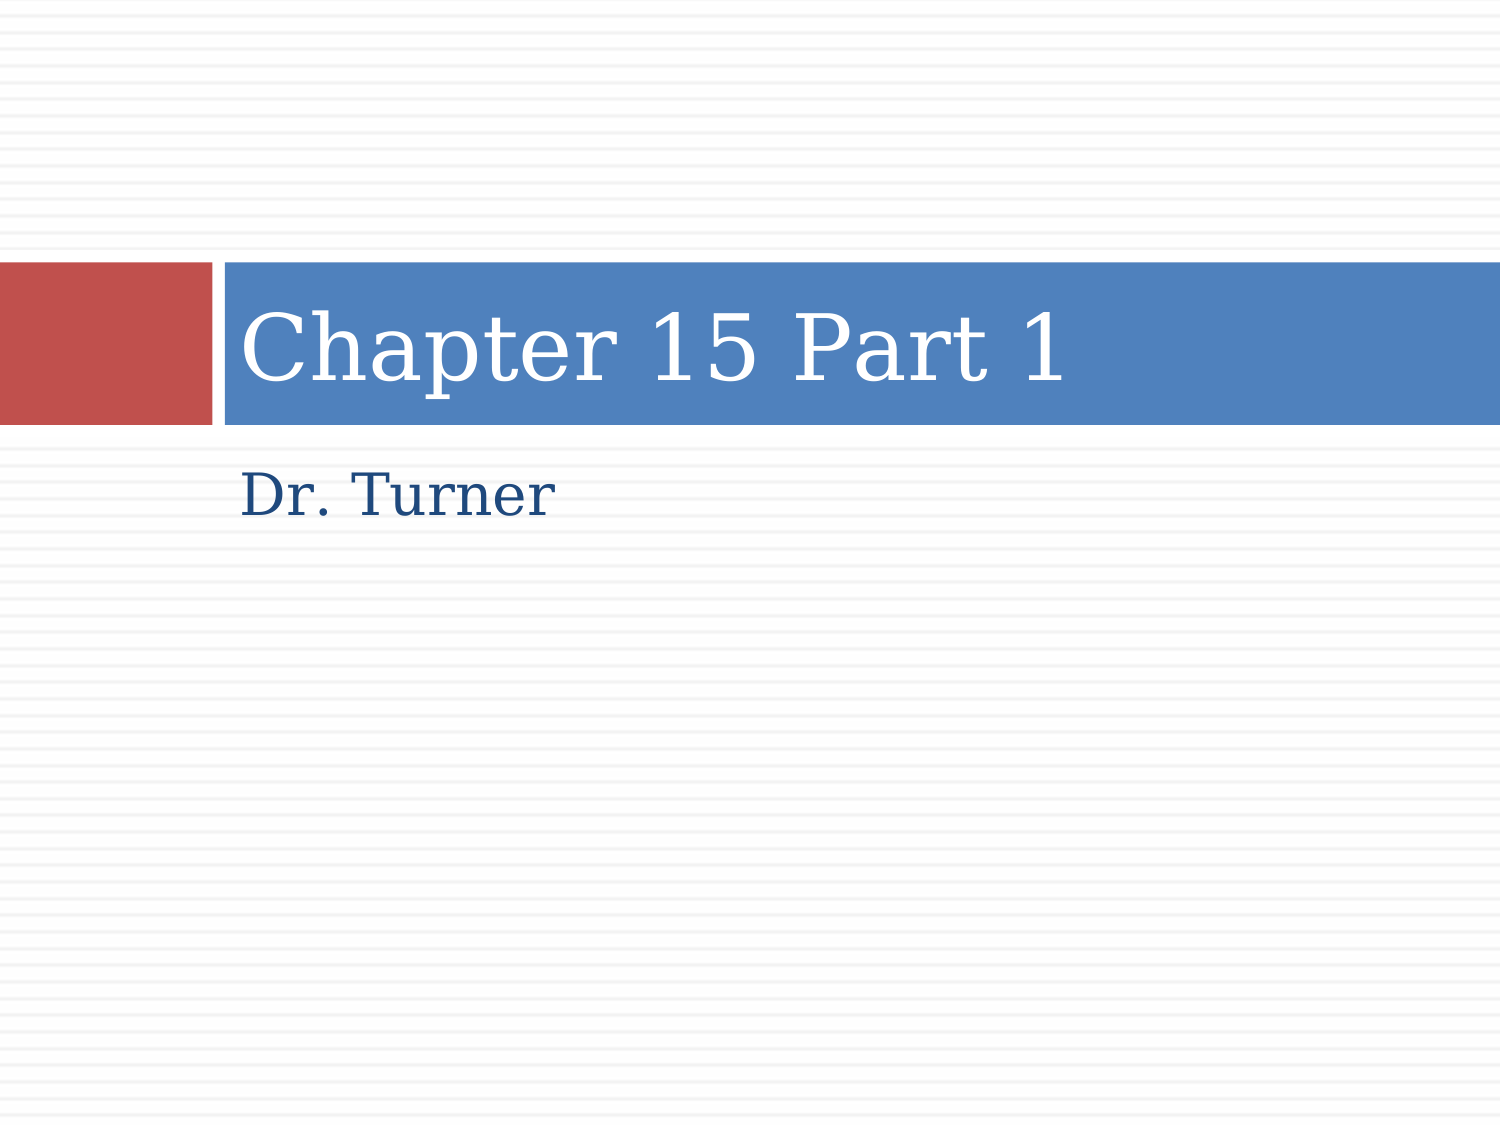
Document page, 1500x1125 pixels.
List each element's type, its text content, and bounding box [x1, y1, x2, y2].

title Chapter 15 Part 1 [225, 262, 1475, 425]
list Dr. Turner [225, 450, 1394, 725]
